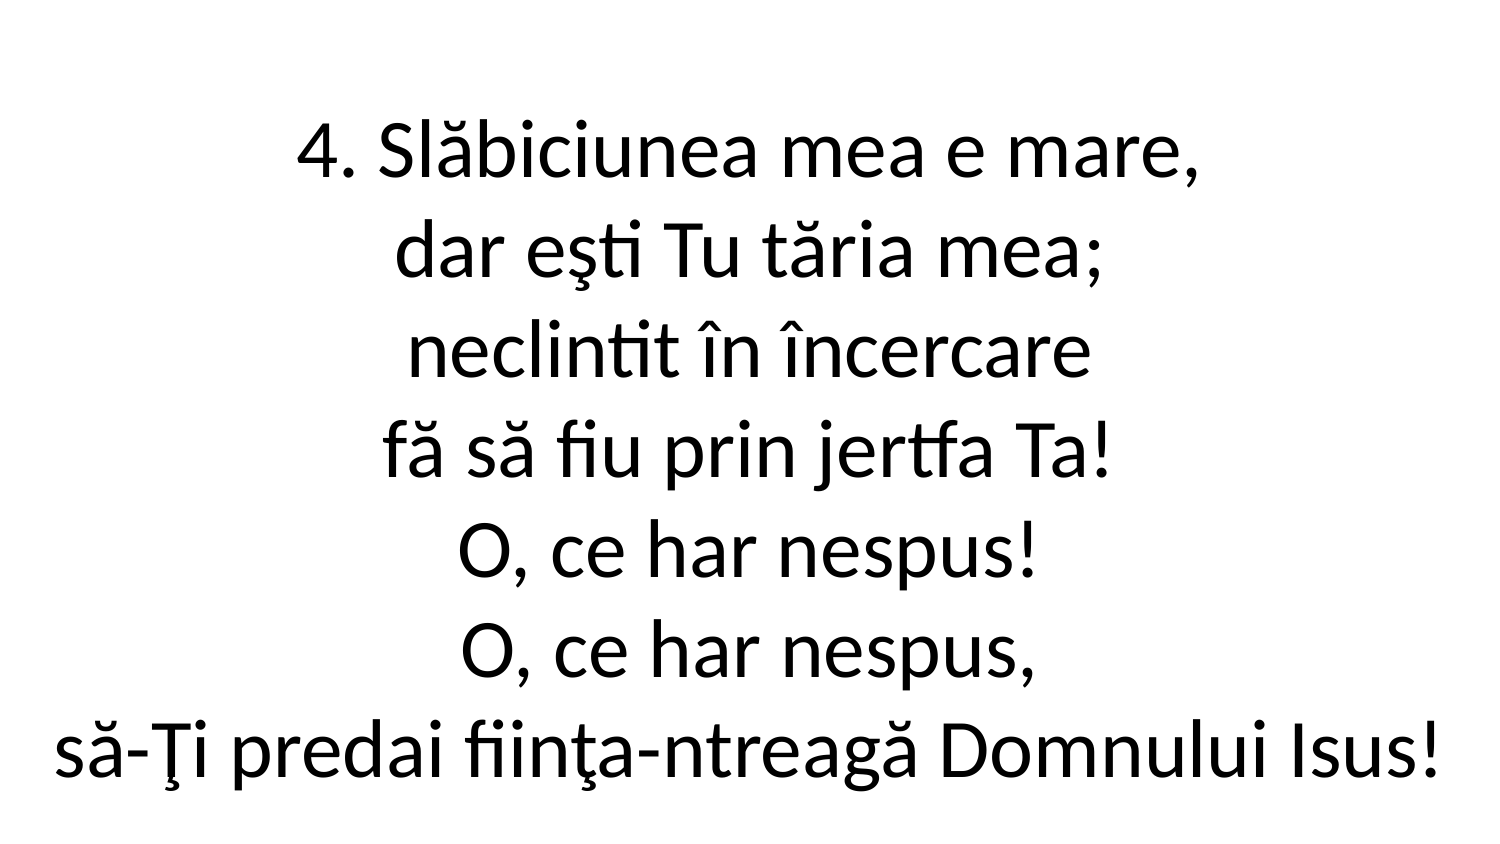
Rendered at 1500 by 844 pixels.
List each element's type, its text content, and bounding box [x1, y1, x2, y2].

text_box 4. Slăbiciunea mea e mare, dar eşti Tu tăria mea; neclintit în încercare fă să fiu prin jertfa Ta! O, ce har nespus! O, ce har nespus, să-Ţi predai fiinţa-ntreagă Domnului Isus! [38, 42, 1462, 802]
